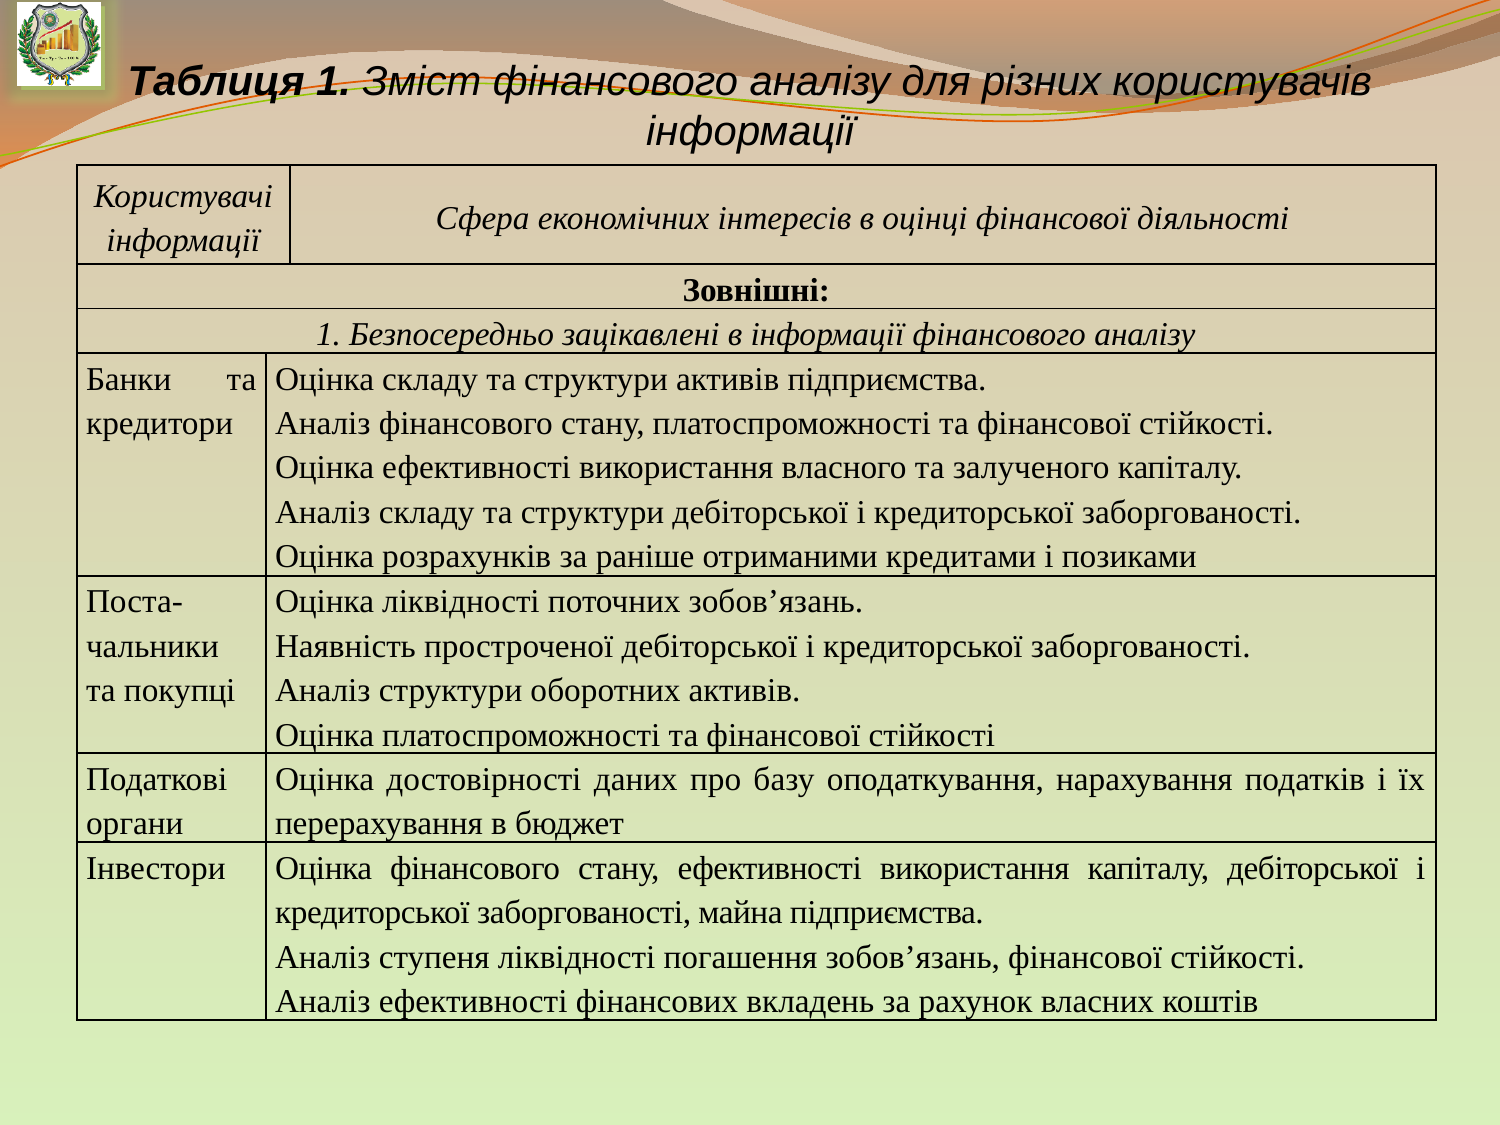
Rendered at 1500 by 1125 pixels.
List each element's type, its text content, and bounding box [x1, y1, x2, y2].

table_header Користувачі інформації [78, 166, 289, 263]
table_cell Поста-чальники та покупці [78, 577, 265, 752]
table_cell 1. Безпосередньо зацікавлені в інформації фінансового аналізу [78, 309, 1435, 352]
text_box Таблиця 1. Зміст фінансового аналізу для різних користувачів інформації [41, 46, 1459, 162]
table_header Сфера економічних інтересів в оцінці фінансової діяльності [291, 166, 1435, 263]
table_cell Оцінка достовірності даних про базу оподаткування, нарахування податків і їх перерахування в бюджет [267, 754, 1435, 841]
table_cell Інвестори [78, 843, 265, 1019]
table_cell Податкові органи [78, 754, 265, 841]
table_cell Оцінка фінансового стану, ефективності використання капіталу, дебіторської і кредиторської заборгованості, майна підприємства. Аналіз ступеня ліквідності погашення зобов’язань, фінансової стійкості. Аналіз ефективності фінансових вкладень за рахунок власних коштів [267, 843, 1435, 1019]
table_cell Зовнішні: [78, 265, 1435, 308]
picture [17, 2, 101, 86]
table_cell Оцінка складу та структури активів підприємства. Аналіз фінансового стану, платоспроможності та фінансової стійкості. Оцінка ефективності використання власного та залученого капіталу. Аналіз складу та структури дебіторської і кредиторської заборгованості. Оцінка розрахунків за раніше отриманими кредитами і позиками [267, 354, 1435, 575]
table_cell Банки та кредитори [78, 354, 265, 575]
table_cell Оцінка ліквідності поточних зобов’язань. Наявність простроченої дебіторської і кредиторської заборгованості. Аналіз структури оборотних активів. Оцінка платоспроможності та фінансової стійкості [267, 577, 1435, 752]
